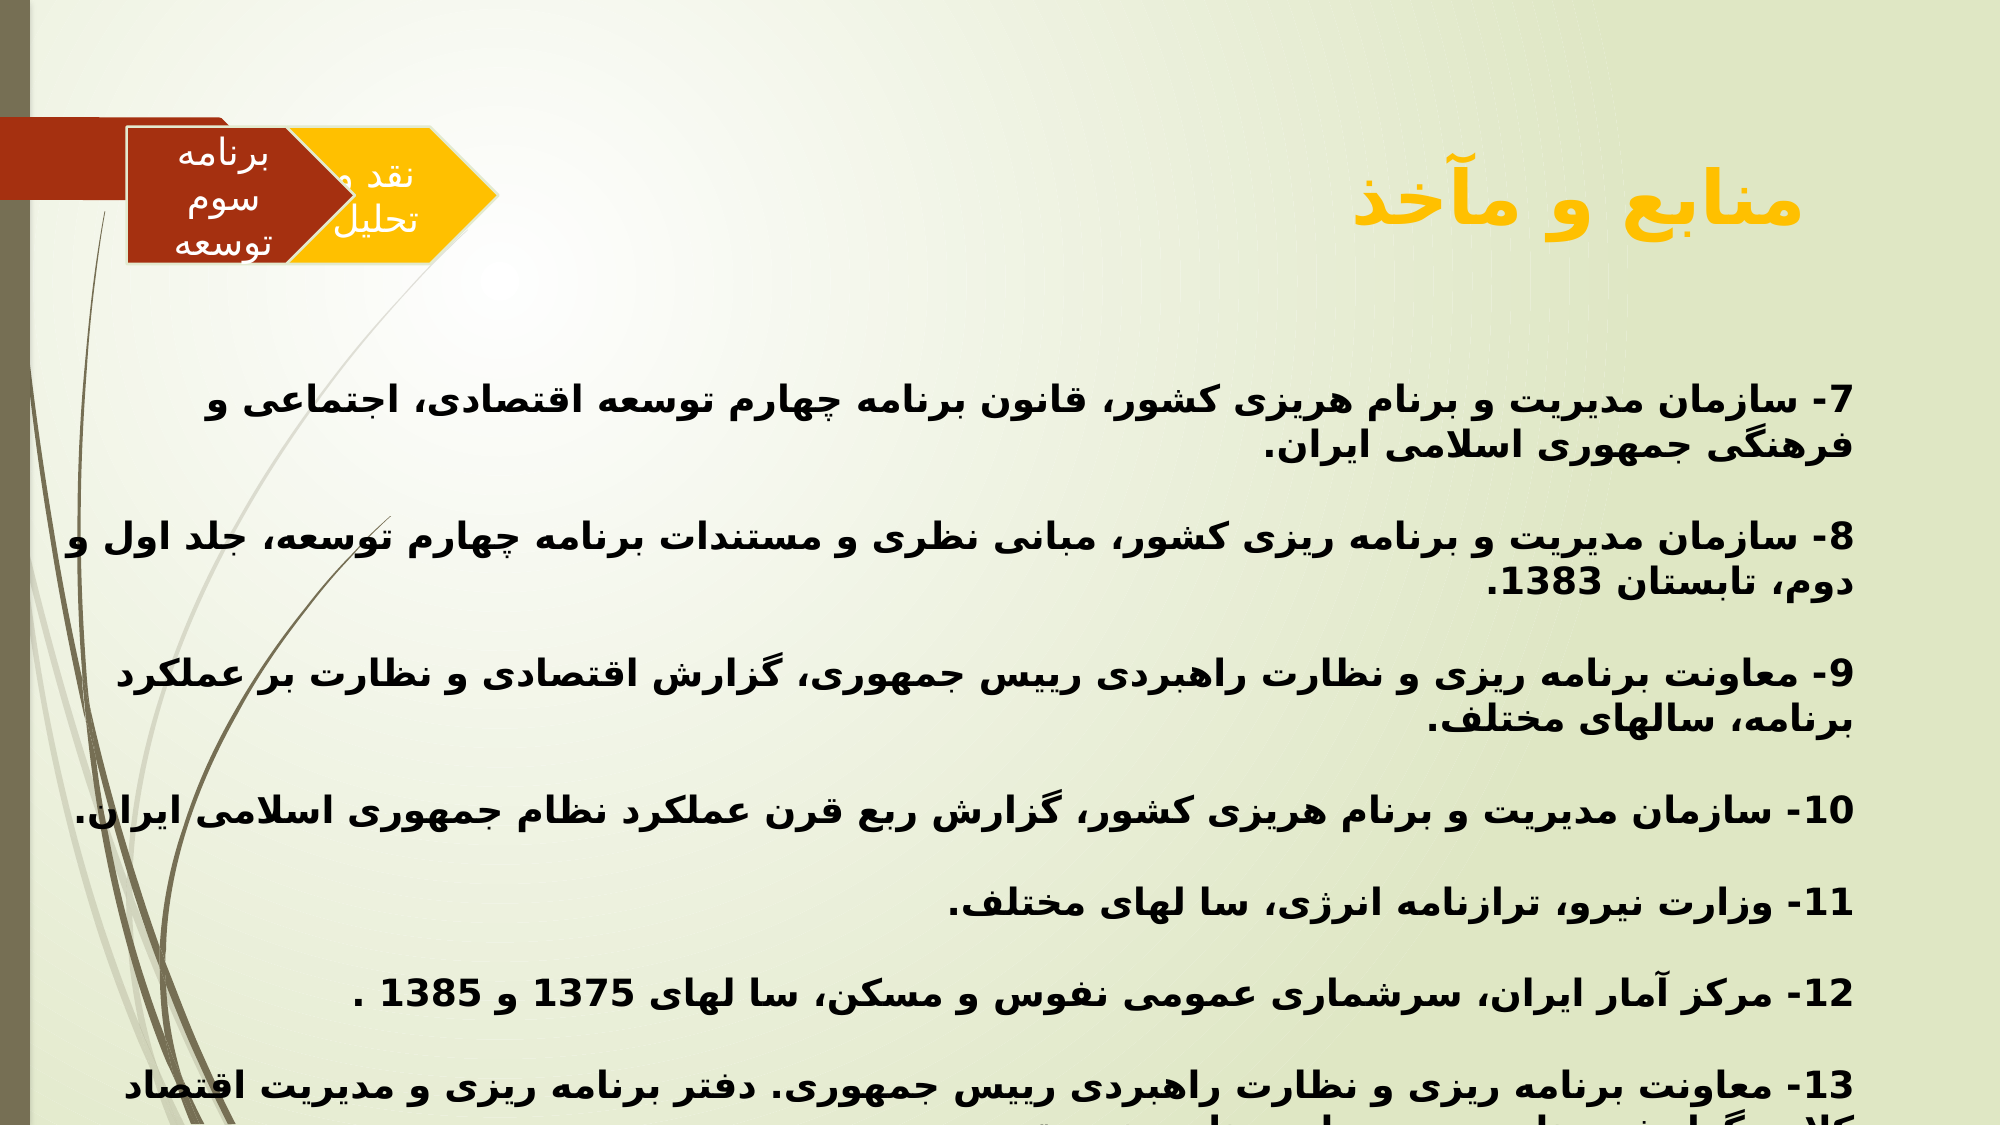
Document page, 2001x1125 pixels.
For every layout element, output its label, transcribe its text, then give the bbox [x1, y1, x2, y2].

text_box منابع و مآخذ [498, 142, 1822, 248]
text_box نقد و تحلیل [287, 125, 500, 266]
text_box برنامه سوم توسعه [125, 125, 356, 266]
text_box 7- سازمان مدیریت و برنام هریزی كشور، قانون برنامه چهارم توسعه اقتصادی، اجتماعی و فرهنگی جمهوری اسلامی ایران. 8- سازمان مدیریت و برنامه ریزی كشور، مبانی نظری و مستندات برنامه چهارم توسعه، جلد اول و دوم، تابستان 1383. 9- معاونت برنامه ریزی و نظارت راهبردی رییس جمهوری، گزارش اقتصادی و نظارت بر عملكرد برنامه، سالهای مختلف. 10- سازمان مدیریت و برنام هریزی كشور، گزارش ربع قرن عملكرد نظام جمهوری اسلامی ایران. 11- وزارت نیرو، ترازنامه انرژی، سا لهای مختلف. 12- مركز آمار ایران، سرشماری عمومی نفوس و مسكن، سا لهای 1375 و 1385 . 13- معاونت برنامه ریزی و نظارت راهبردی رییس جمهوری. دفتر برنامه ریزی و مدیریت اقتصاد كلان، گزارش برنامه ریزی برای برنامه پنجم توسعه. [35, 367, 1870, 1125]
